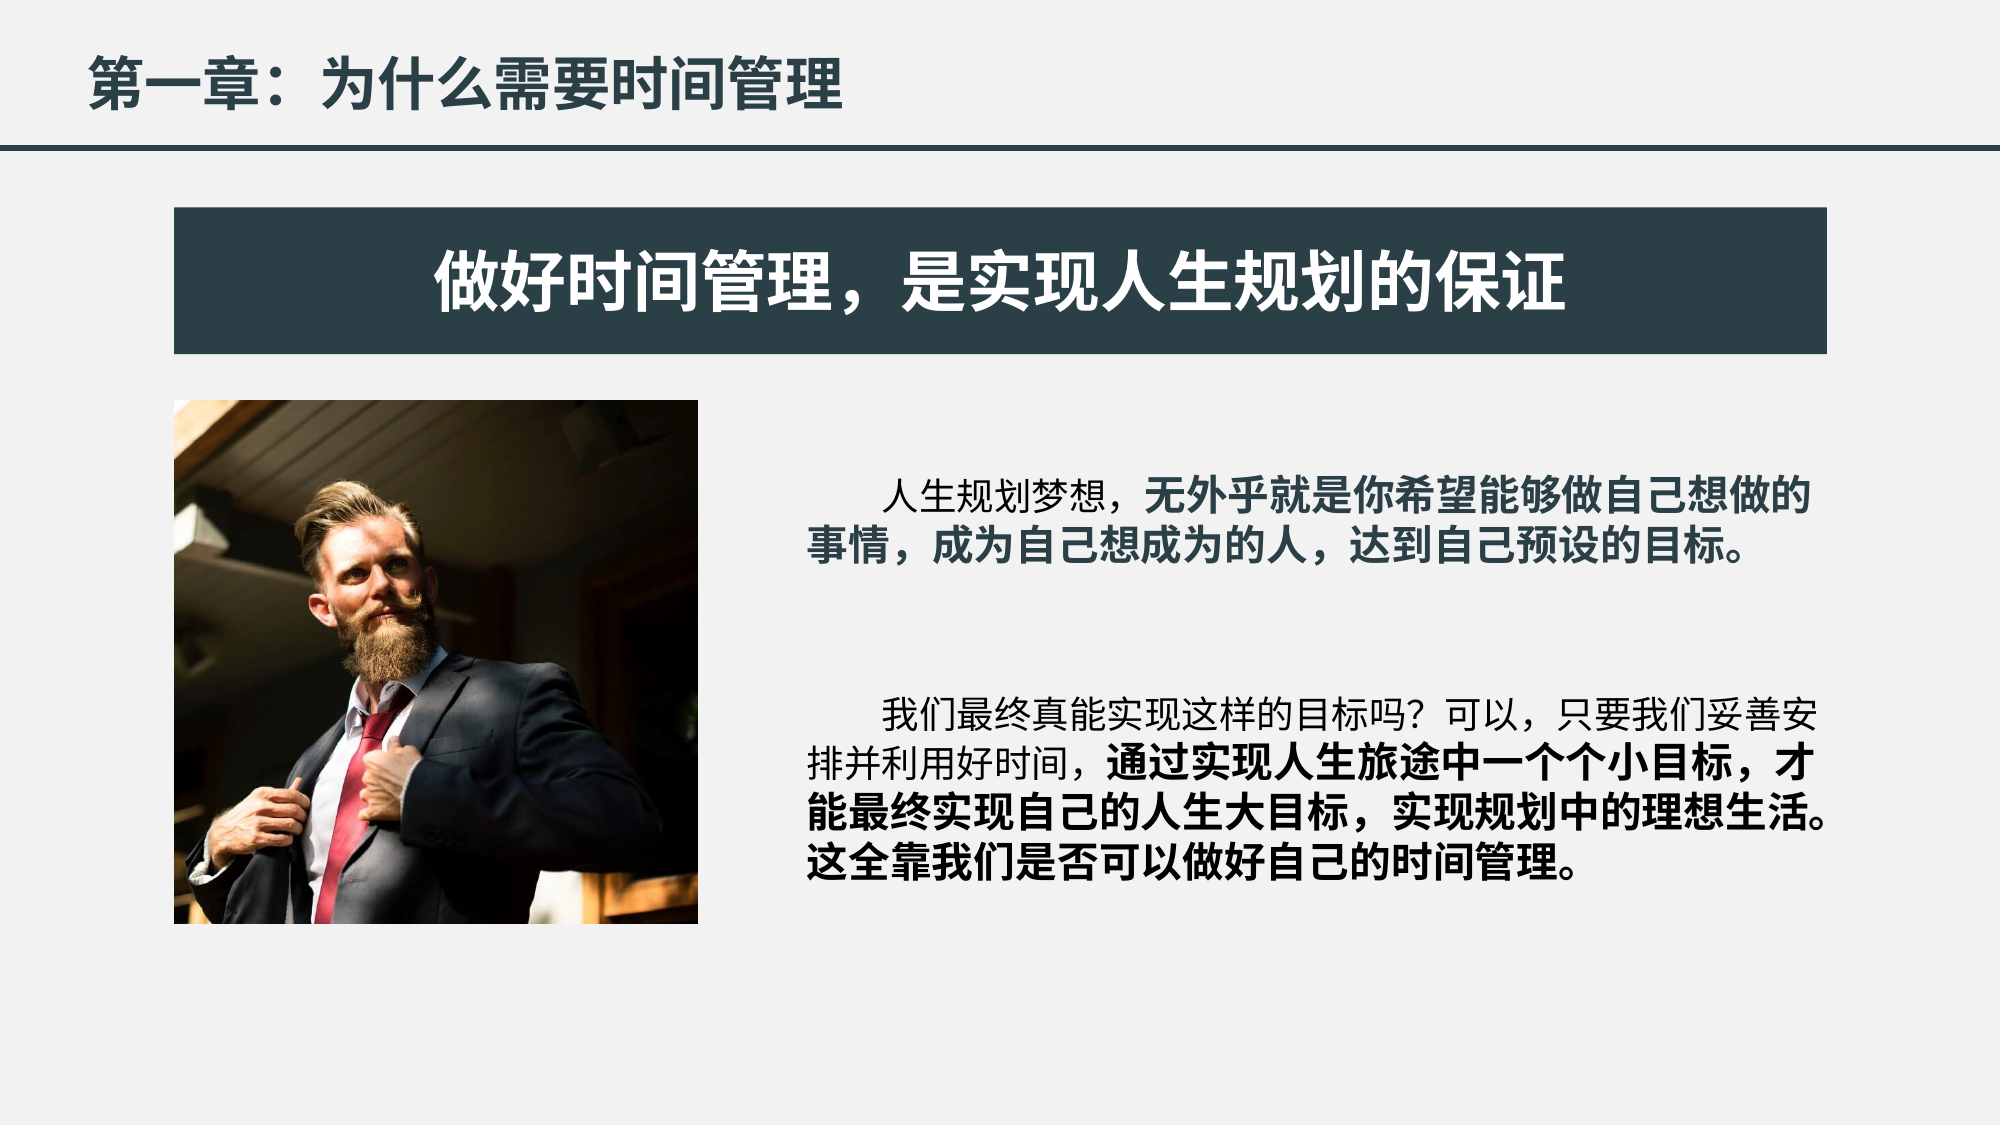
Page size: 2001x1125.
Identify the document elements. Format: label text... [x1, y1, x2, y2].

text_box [174, 207, 1828, 355]
text_box 第一章：为什么需要时间管理 [71, 39, 859, 125]
text_box 我们最终真能实现这样的目标吗？可以，只要我们妥善安排并利用好时间，通过实现人生旅途中一个个小目标，才能最终实现自己的人生大目标，实现规划中的理想生活。这全靠我们是否可以做好自己的时间管理。 [791, 683, 1840, 894]
picture [174, 400, 698, 924]
text_box 人生规划梦想，无外乎就是你希望能够做自己想做的事情，成为自己想成为的人，达到自己预设的目标。 [792, 460, 1842, 576]
